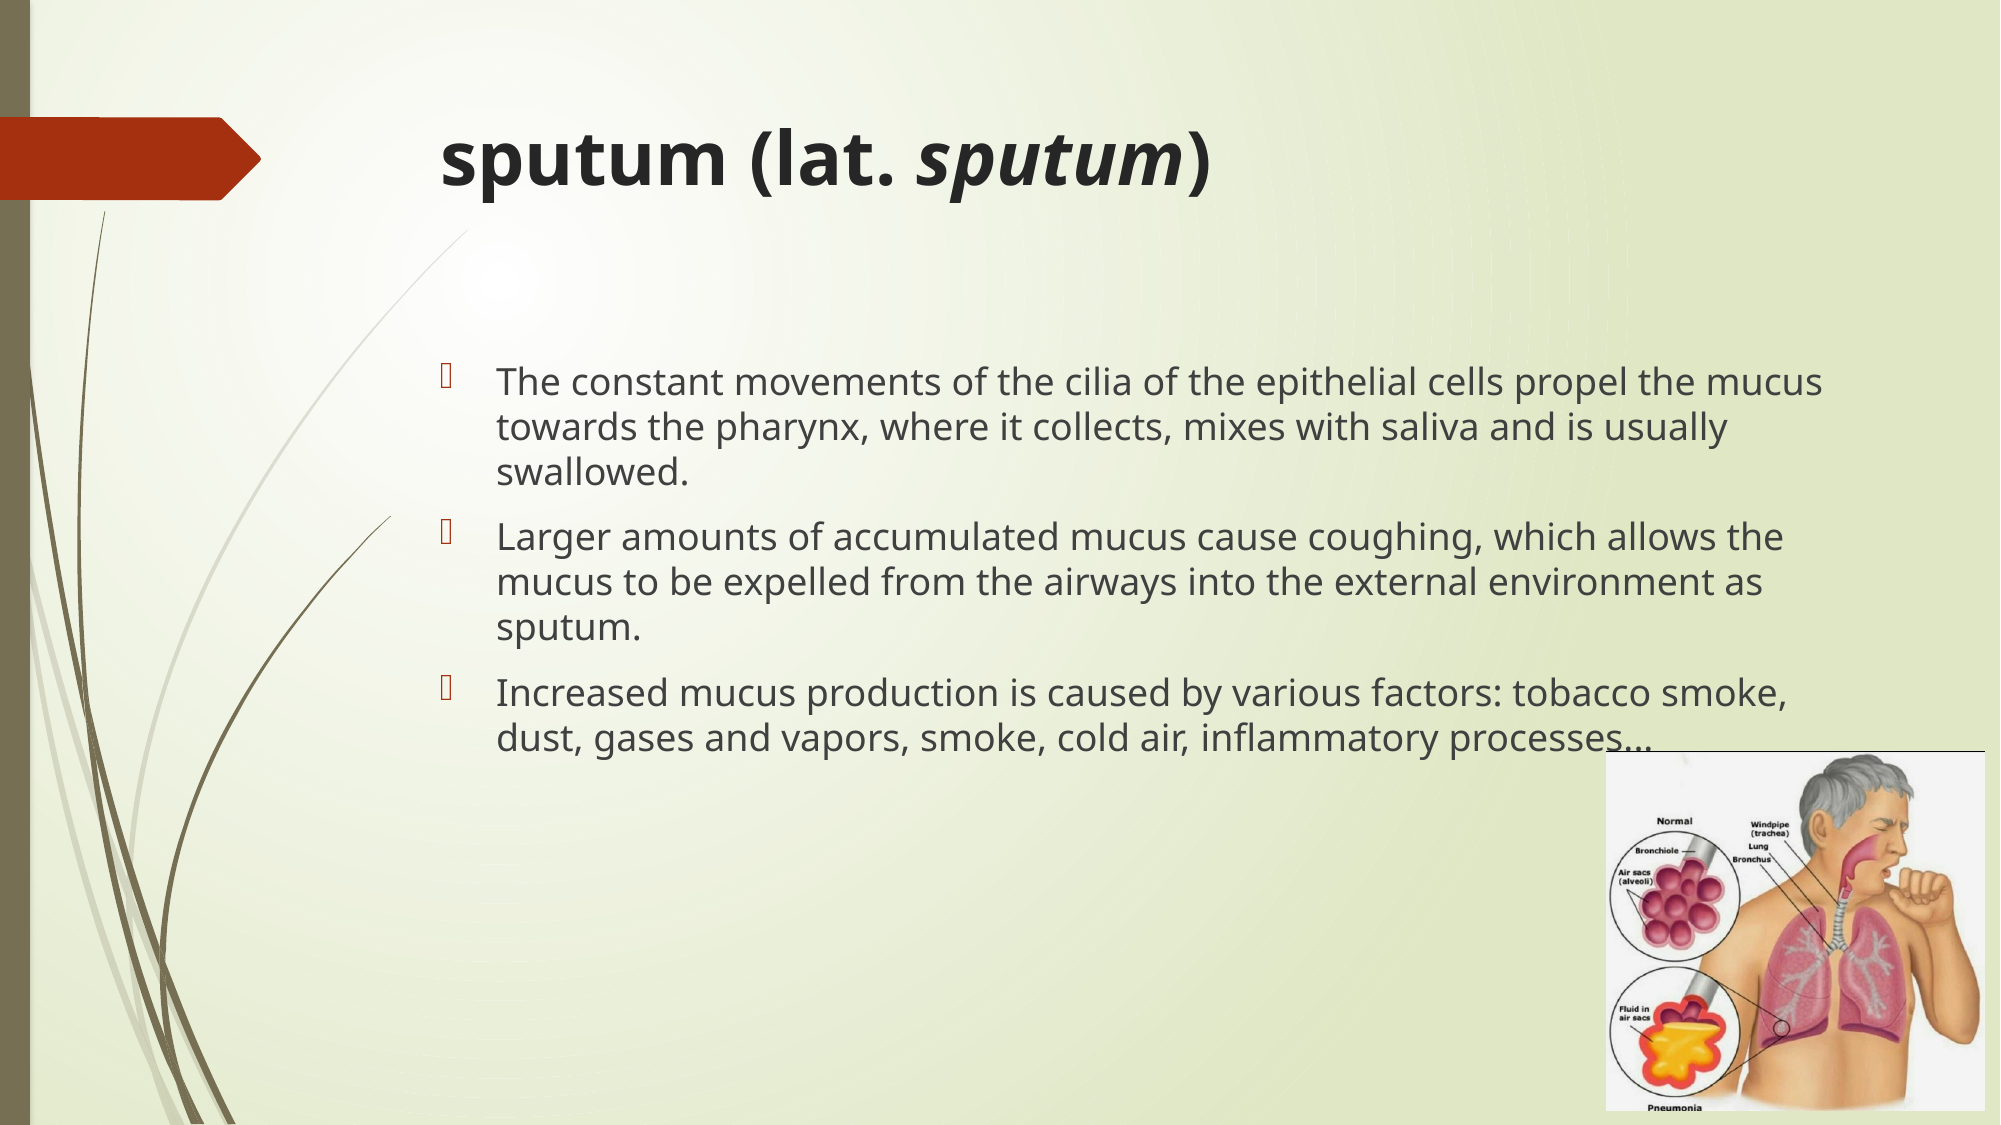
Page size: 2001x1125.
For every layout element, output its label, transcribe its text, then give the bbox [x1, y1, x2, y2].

picture [1606, 751, 1985, 1112]
list The constant movements of the cilia of the epithelial cells propel the mucus towards the pharynx, where it collects, mixes with saliva and is usually swallowed. Larger amounts of accumulated mucus cause coughing, which allows the mucus to be expelled from the airways into the external environment as sputum. Increased mucus production is caused by various factors: tobacco smoke, dust, gases and vapors, smoke, cold air, inflammatory processes... [424, 350, 1888, 970]
title sputum (lat. sputum) [425, 102, 1888, 313]
